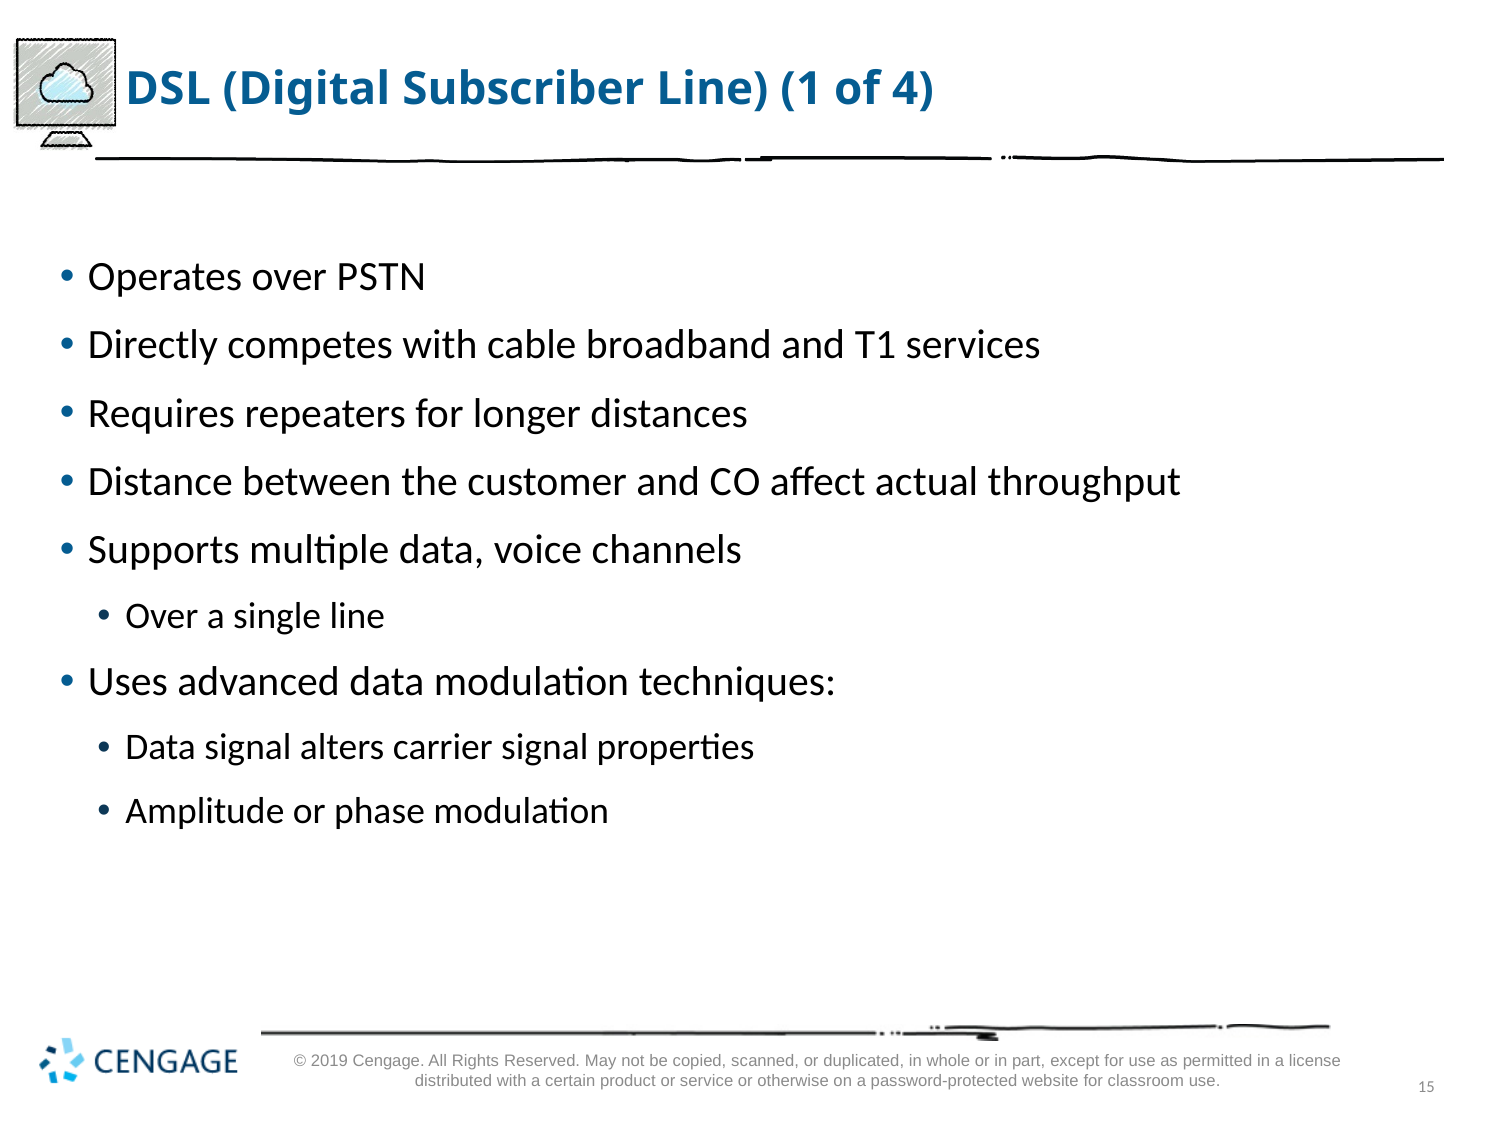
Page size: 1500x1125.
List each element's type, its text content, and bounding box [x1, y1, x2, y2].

picture [261, 1024, 1331, 1041]
title D S L (Digital Subscriber Line) (1 of 4) [125, 66, 1442, 116]
picture [19, 1024, 250, 1096]
picture [95, 155, 1444, 163]
picture [13, 36, 117, 151]
list Operates over P S T N Directly competes with cable broadband and T1 services Requires repeaters for longer distances Distance between the customer and C O affect actual throughput Supports multiple data, voice channels Over a single line Uses advanced data modulation techniques: Data signal alters carrier signal properties Amplitude or phase modulation [59, 252, 1441, 834]
footer © 2019 Cengage. All Rights Reserved. May not be copied, scanned, or duplicated, in whole or in part, except for use as permitted in a license distributed with a certain product or service or otherwise on a password-protected website for classroom use. [262, 1050, 1375, 1091]
